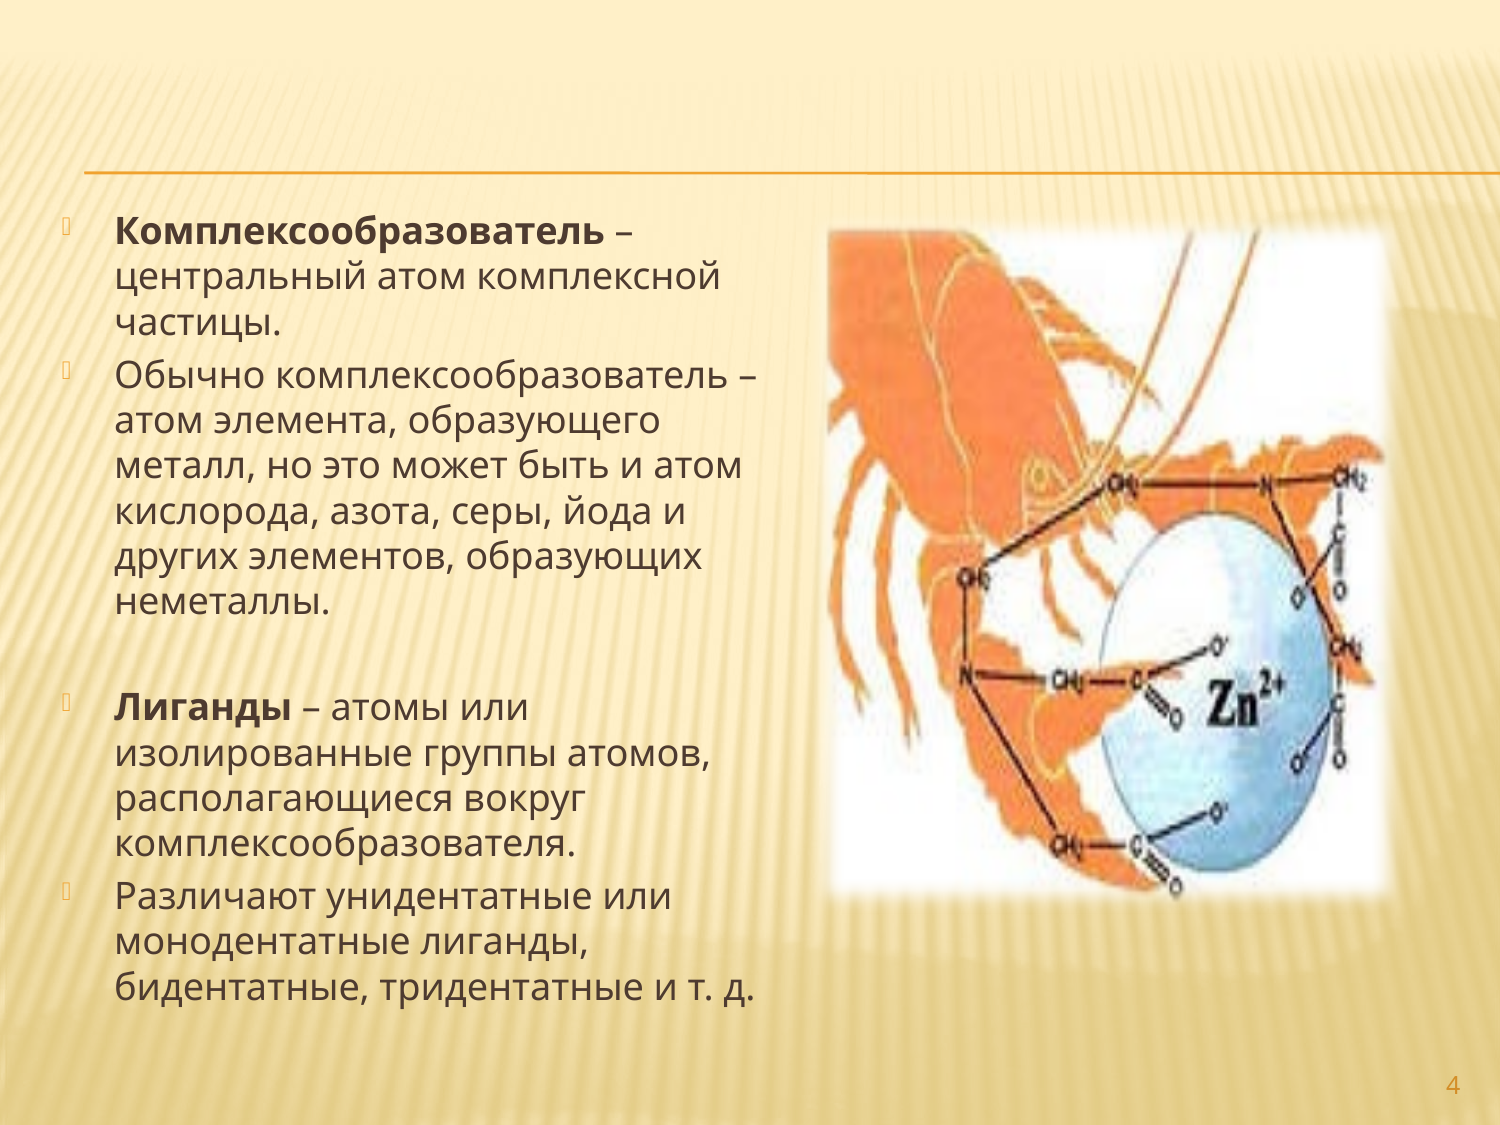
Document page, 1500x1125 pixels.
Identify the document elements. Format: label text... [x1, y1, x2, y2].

slide_number 4 [1350, 1062, 1475, 1103]
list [808, 210, 1407, 915]
list Комплексообразователь – центральный атом комплексной частицы. Обычно комплексообразователь – атом элемента, образующего металл, но это может быть и атом кислорода, азота, серы, йода и других элементов, образующих неметаллы. Лиганды – атомы или изолированные группы атомов, располагающиеся вокруг комплексообразователя. Различают унидентатные или монодентатные лиганды, бидентатные, тридентатные и т. д. [46, 198, 783, 1044]
